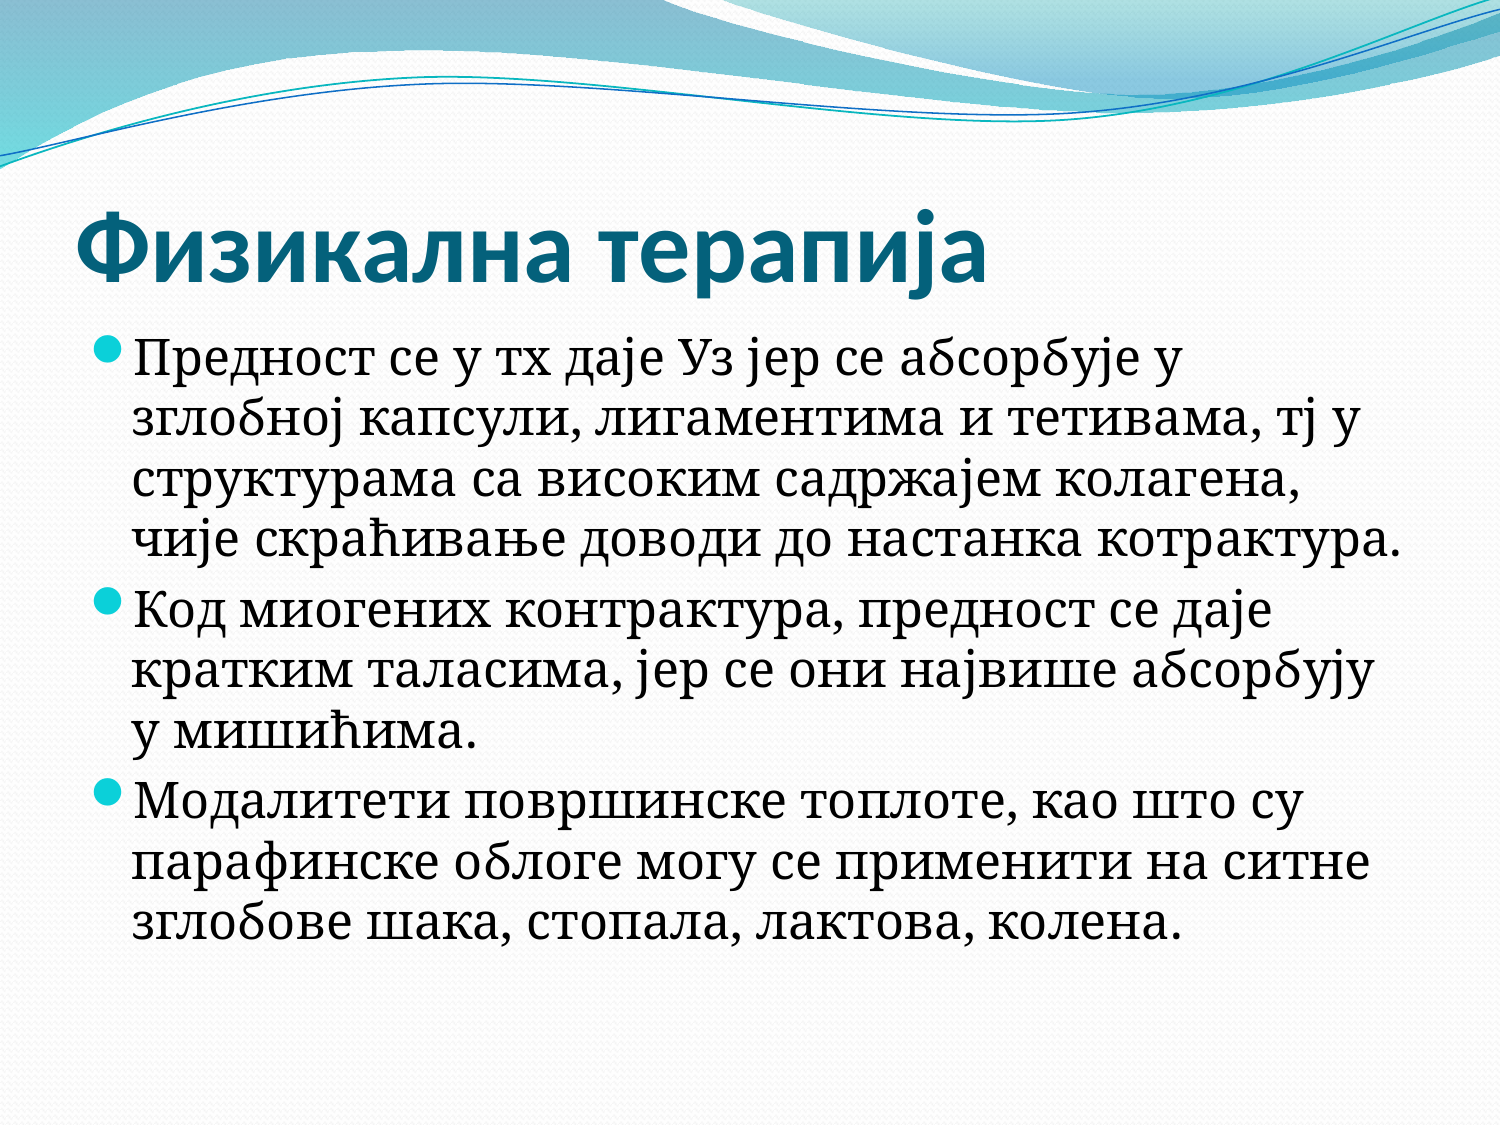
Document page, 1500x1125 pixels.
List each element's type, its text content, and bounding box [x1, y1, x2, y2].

list Предност се у тх даје Уз јер се абсорбује у зглобној капсули, лигаментима и тетивама, тј у структурама са високим садржајем колагена, чије скраћивање доводи до настанка котрактура. Код миогених контрактура, предност се даје кратким таласима, јер се они највише абсорбују у мишићима. Модалитети површинске топлоте, као што су парафинске облоге могу се применити на ситне зглобове шака, стопала, лактова, колена. [75, 317, 1425, 1038]
title Физикална терапија [75, 115, 1425, 303]
